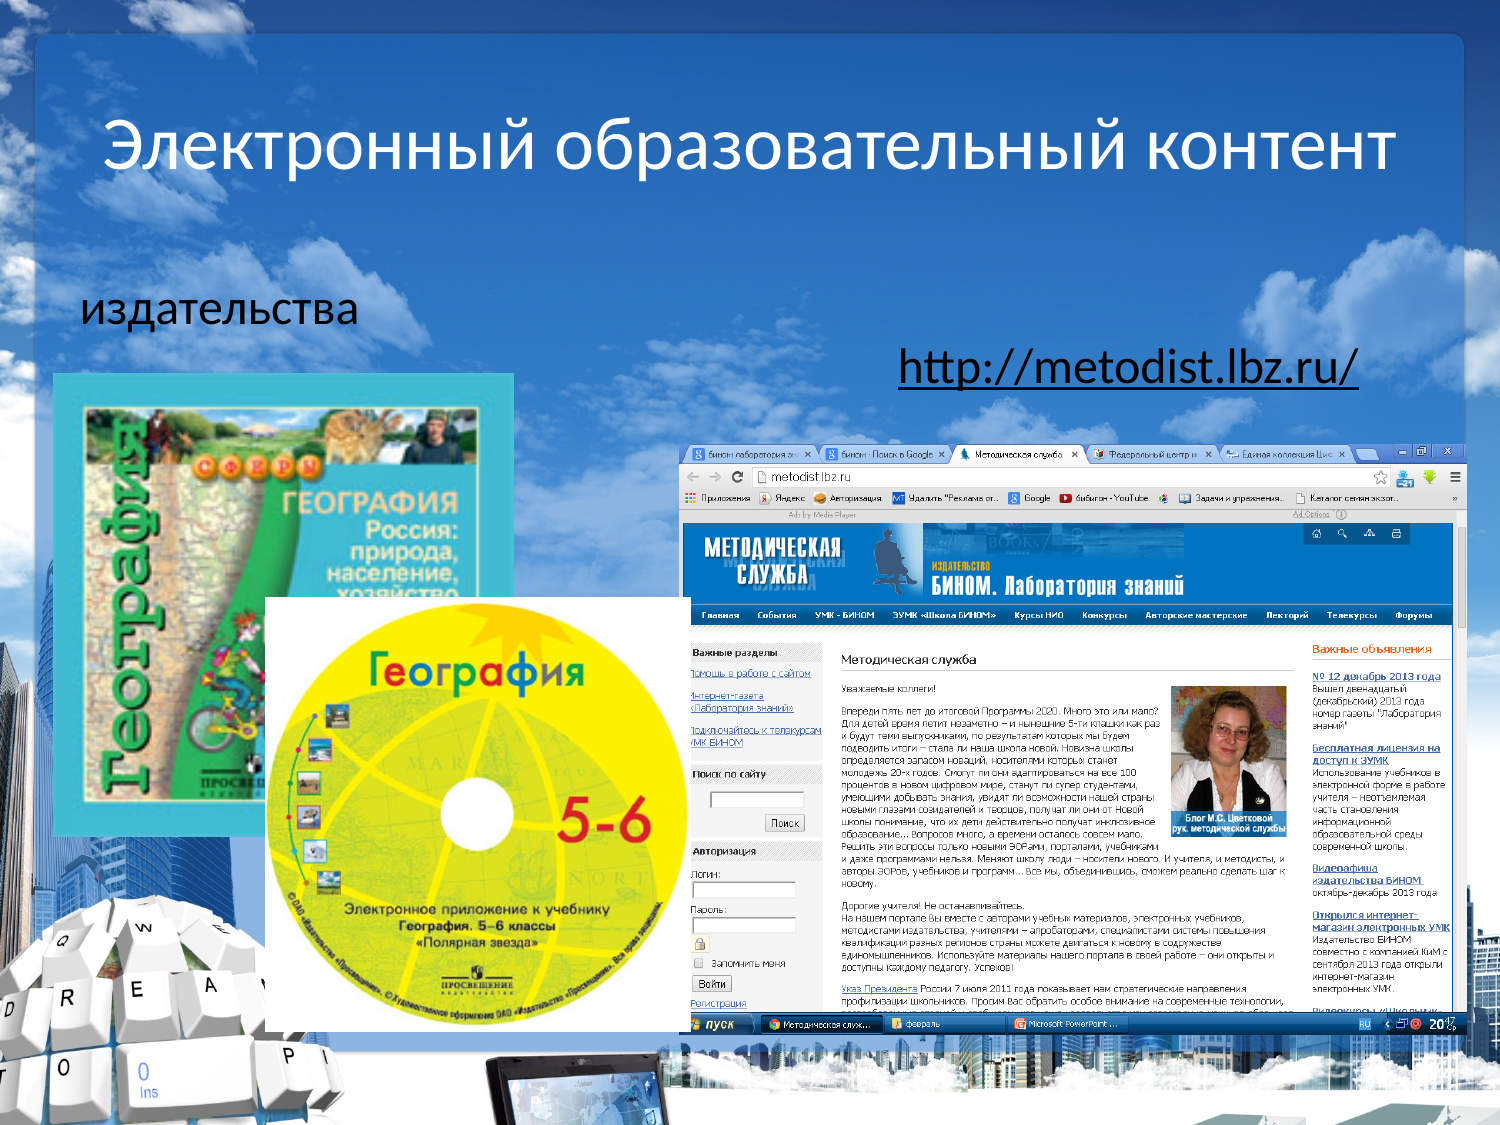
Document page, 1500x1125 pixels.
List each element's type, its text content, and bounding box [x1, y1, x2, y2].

text_box издательства [64, 267, 1376, 342]
text_box http://metodist.lbz.ru/ [882, 326, 1385, 401]
picture [0, 0, 1500, 1125]
title Электронный образовательный контент [75, 45, 1425, 233]
